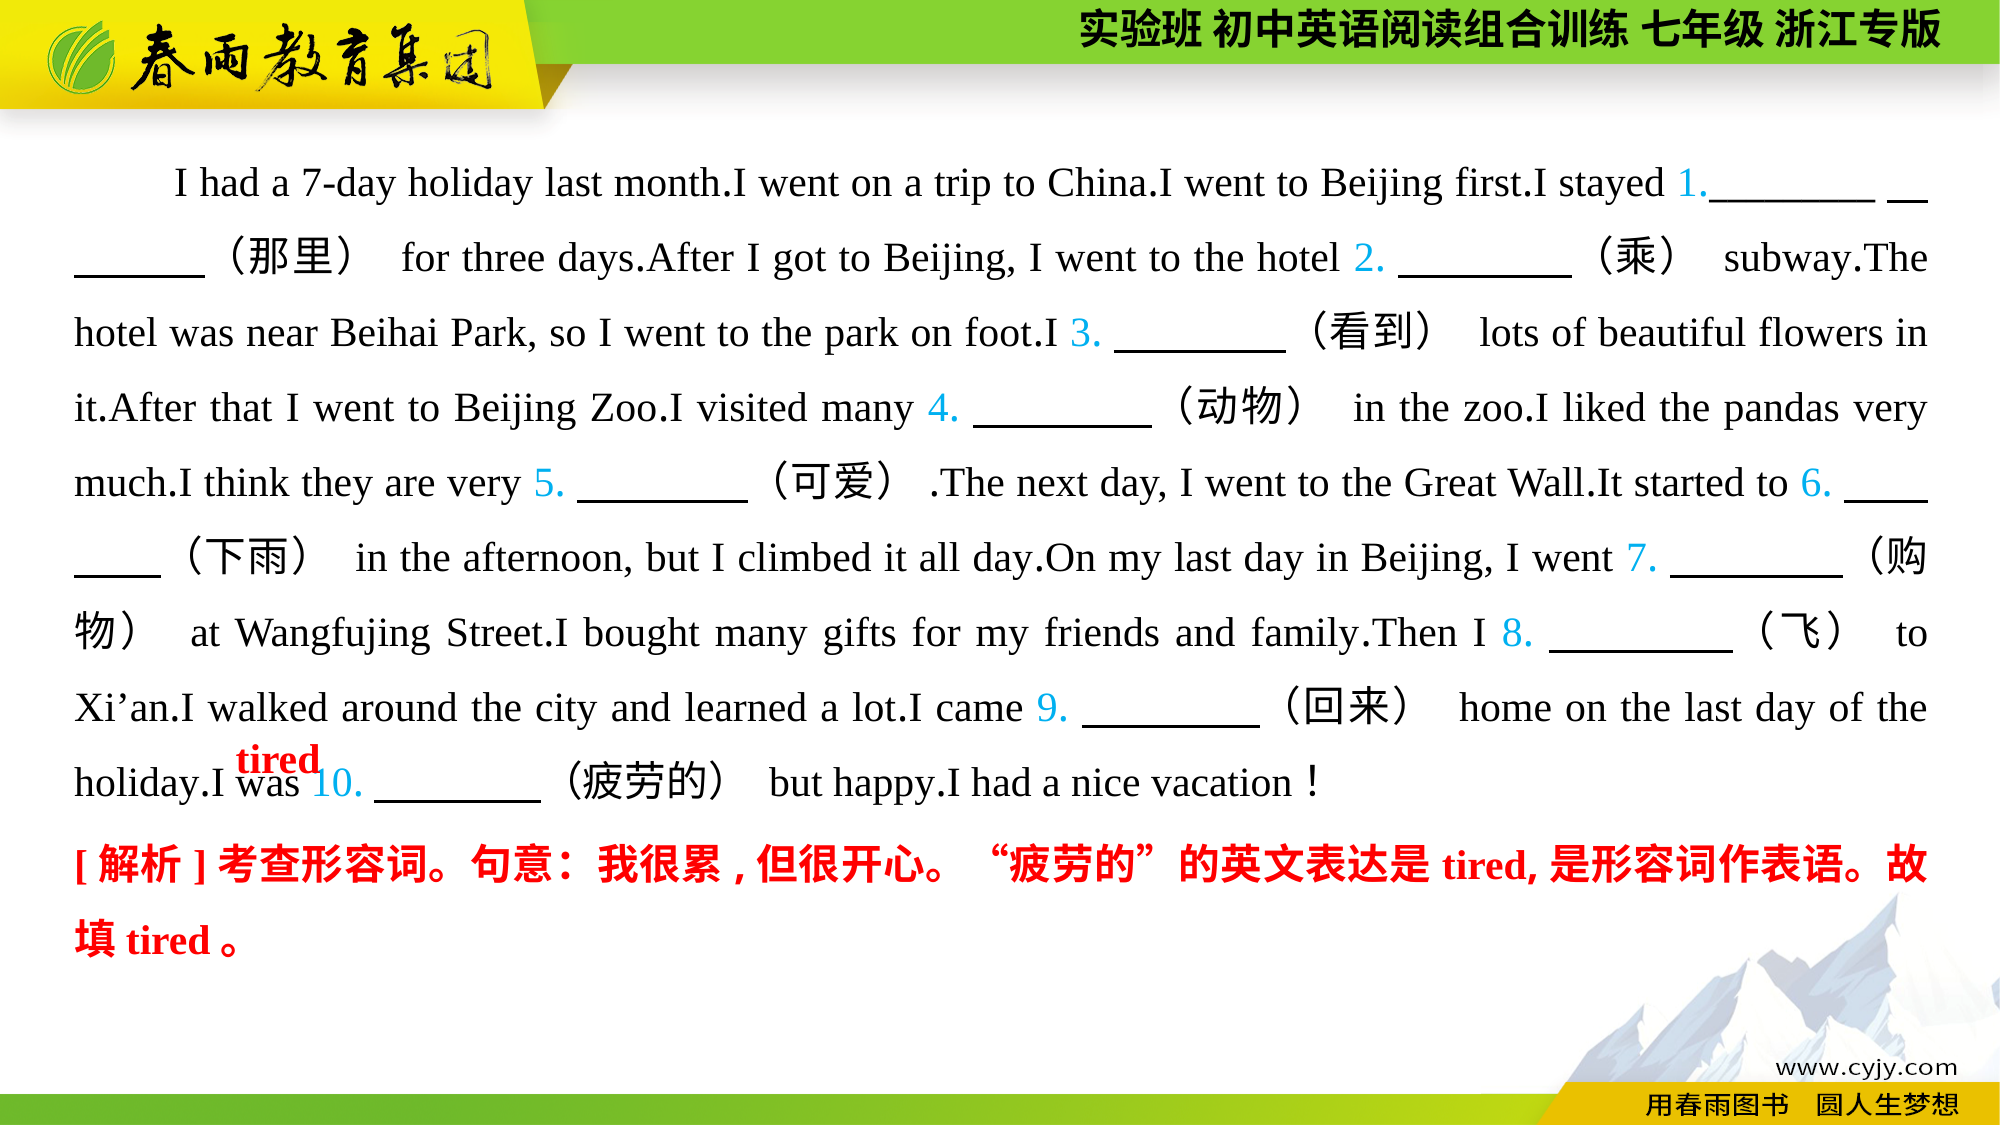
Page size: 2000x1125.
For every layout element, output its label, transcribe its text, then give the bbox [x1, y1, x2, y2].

list I had a 7-day holiday last month.I went on a trip to China.I went to Beijing first.I stayed 1._________ （那里） for three days.After I got to Beijing, I went to the hotel 2. （乘） subway.The hotel was near Beihai Park, so I went to the park on foot.I 3. （看到） lots of beautiful flowers in it.After that I went to Beijing Zoo.I visited many 4. （动物） in the zoo.I liked the pandas very much.I think they are very 5. （可爱）.The next day, I went to the Great Wall.It started to 6. （下雨） in the afternoon, but I climbed it all day.On my last day in Beijing, I went 7. （购物） at Wangfujing Street.I bought many gifts for my friends and family.Then I 8. （飞） to Xi’an.I walked around the city and learned a lot.I came 9. （回来） home on the last day of the holiday.I was 10. （疲劳的） but happy.I had a nice vacation！ [59, 122, 1944, 805]
text_box tired [220, 724, 336, 790]
picture [0, 0, 2000, 1125]
text_box [解析]考查形容词。句意：我很累,但很开心。“疲劳的”的英文表达是tired,是形容词作表语。故填tired。 [59, 805, 1944, 971]
